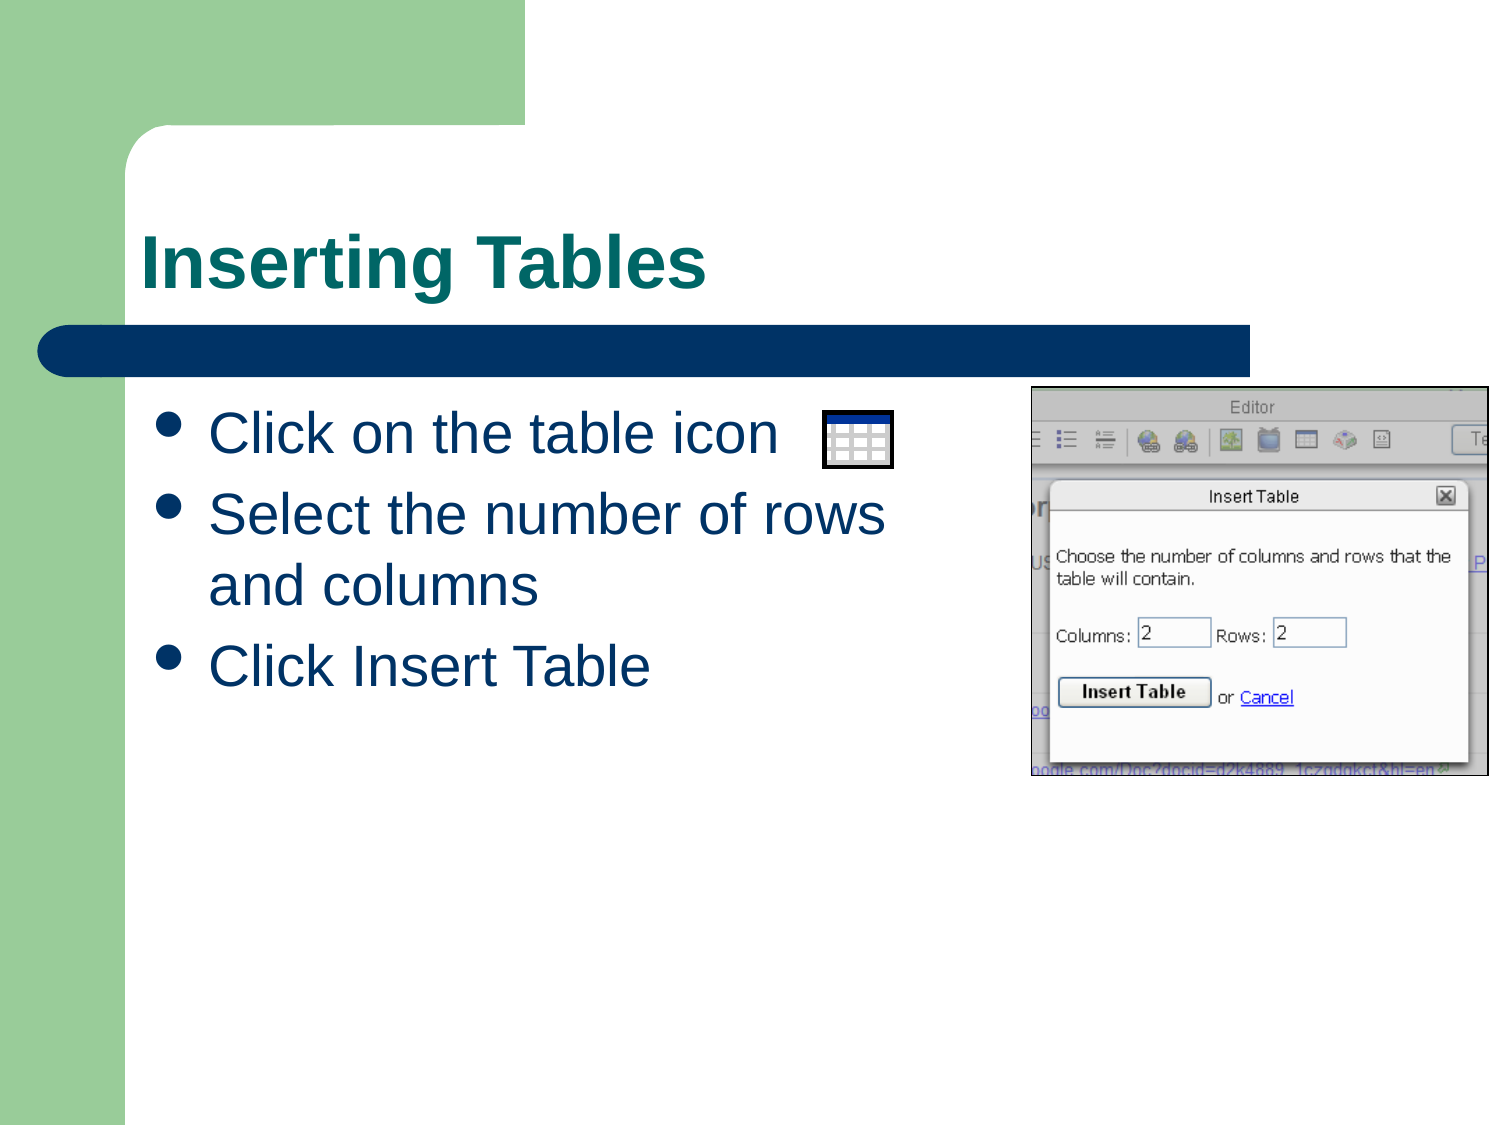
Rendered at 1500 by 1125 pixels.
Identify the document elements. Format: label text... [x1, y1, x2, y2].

picture [799, 388, 922, 488]
title Inserting Tables [124, 124, 1426, 313]
list Click on the table icon Select the number of rows and columns Click Insert Table [137, 387, 967, 999]
picture [1031, 387, 1488, 775]
